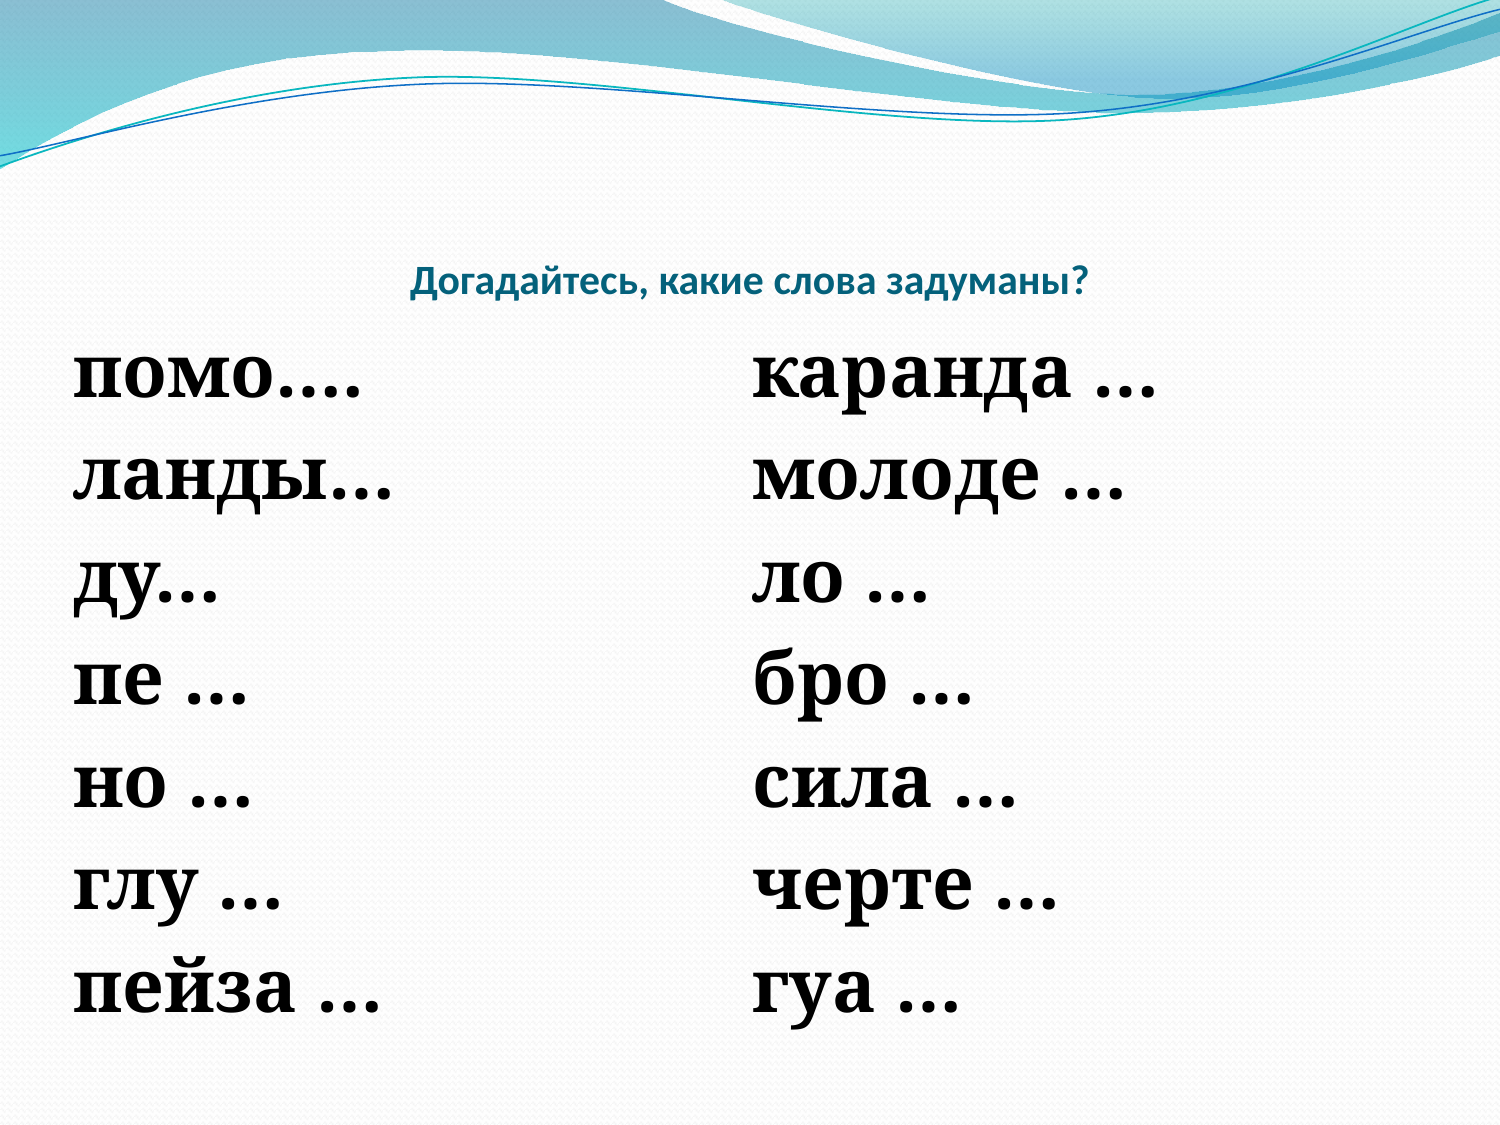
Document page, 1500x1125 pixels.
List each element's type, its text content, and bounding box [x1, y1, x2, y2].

title Догадайтесь, какие слова задуманы? [75, 93, 1425, 303]
list помо…. ланды… ду… пе … но … глу … пейза … каранда … молоде … ло … бро … сила … черте … гуа … [58, 316, 1409, 1037]
